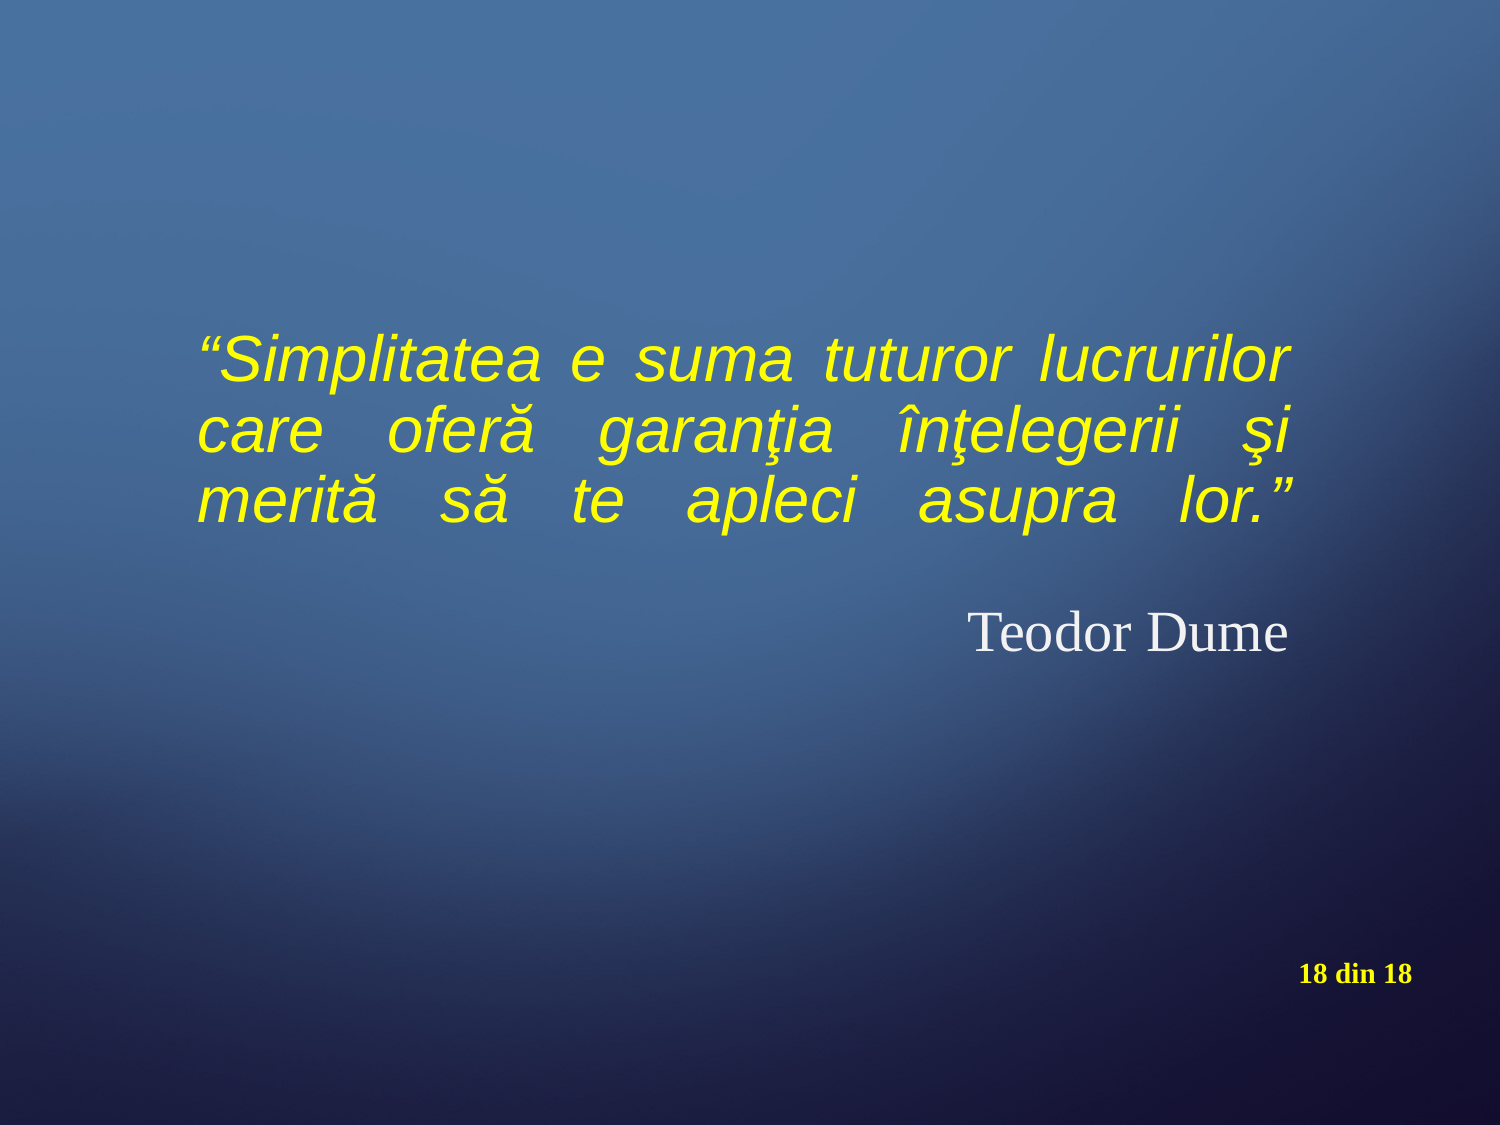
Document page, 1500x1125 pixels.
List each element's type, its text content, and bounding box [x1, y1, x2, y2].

slide_number 18 din 18 [1264, 959, 1447, 1025]
title “Simplitatea e suma tuturor lucrurilor care oferă garanţia înţelegerii şi merită să te apleci asupra lor.” [183, 292, 1306, 789]
picture [0, 0, 1500, 1125]
text_box Teodor Dume [952, 586, 1304, 671]
